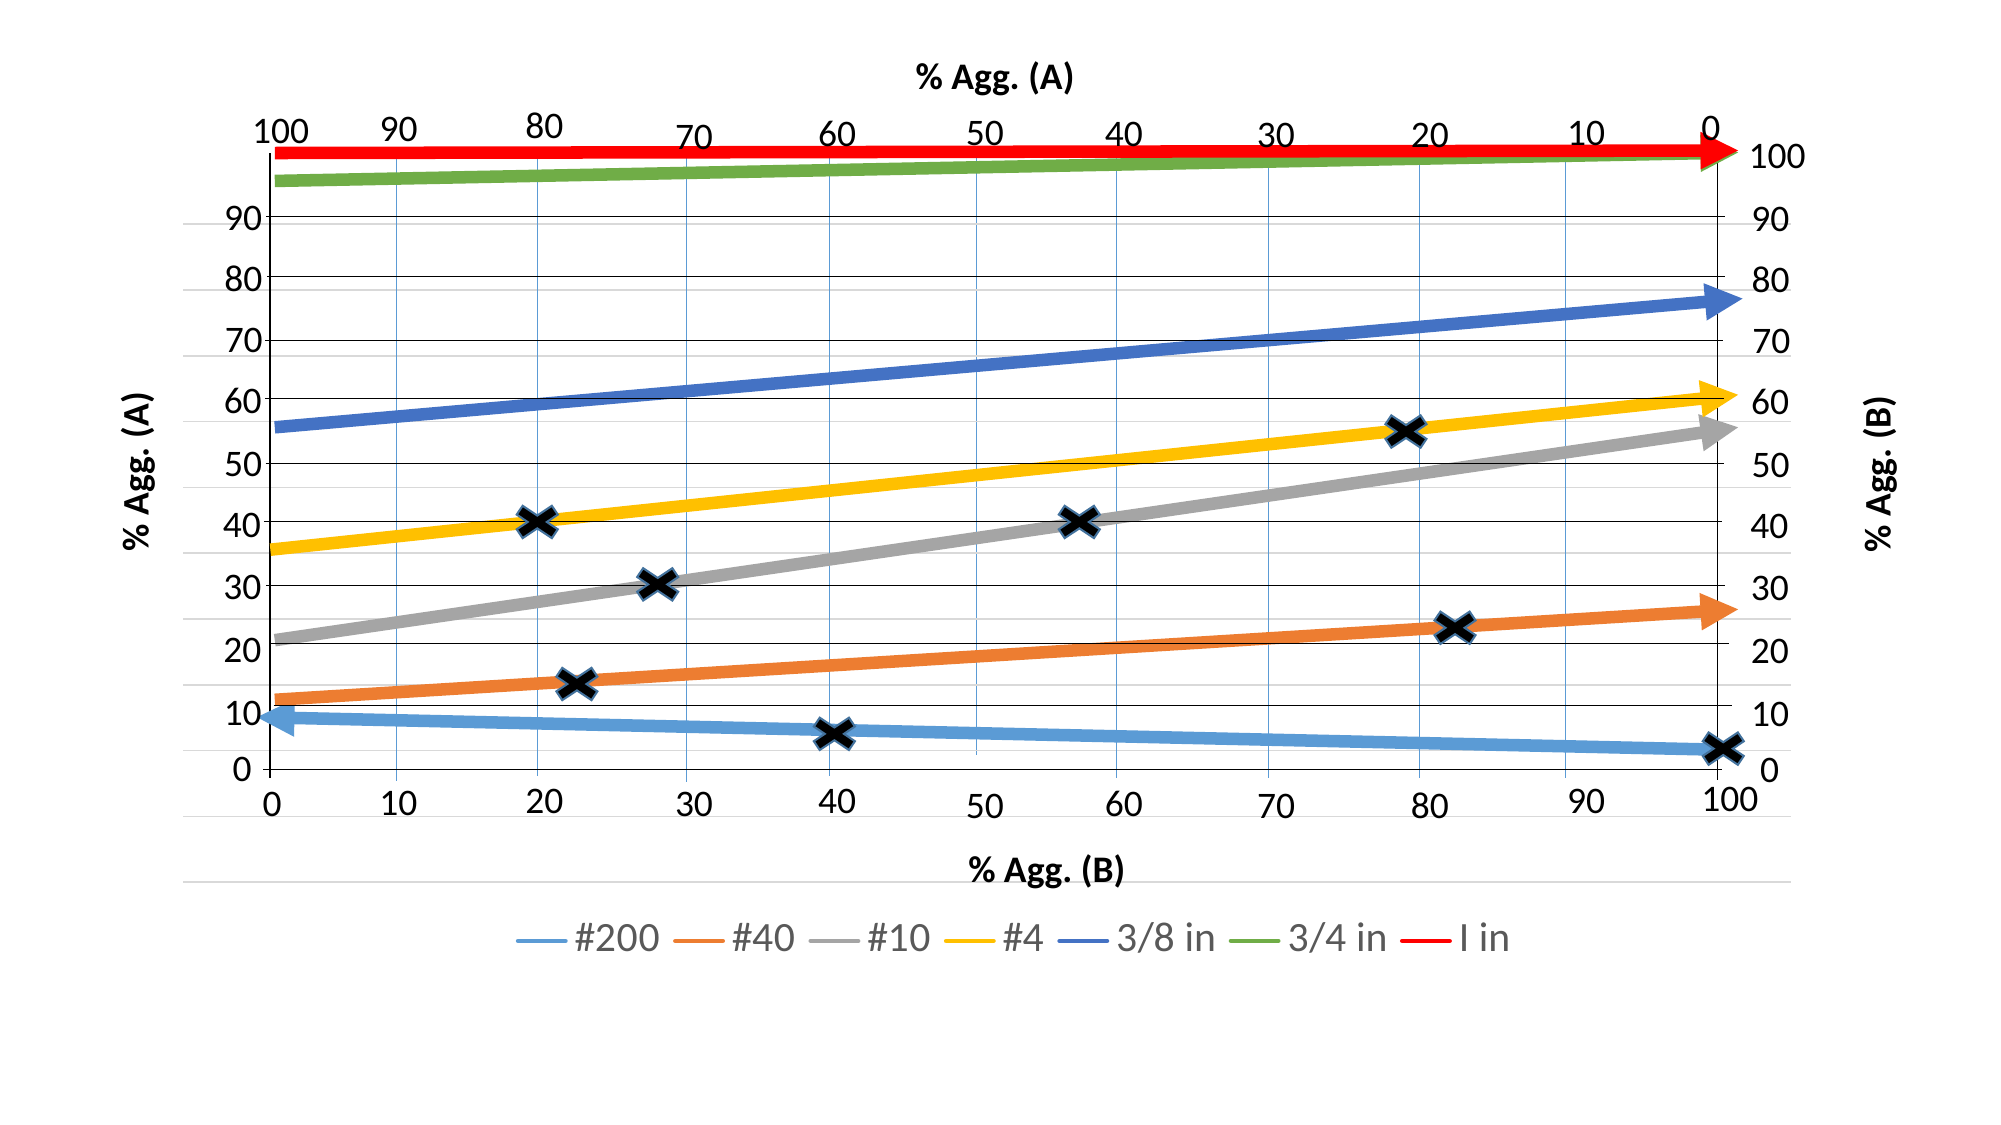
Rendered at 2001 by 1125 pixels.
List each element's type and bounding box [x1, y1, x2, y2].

text_box [101, 44, 1907, 977]
